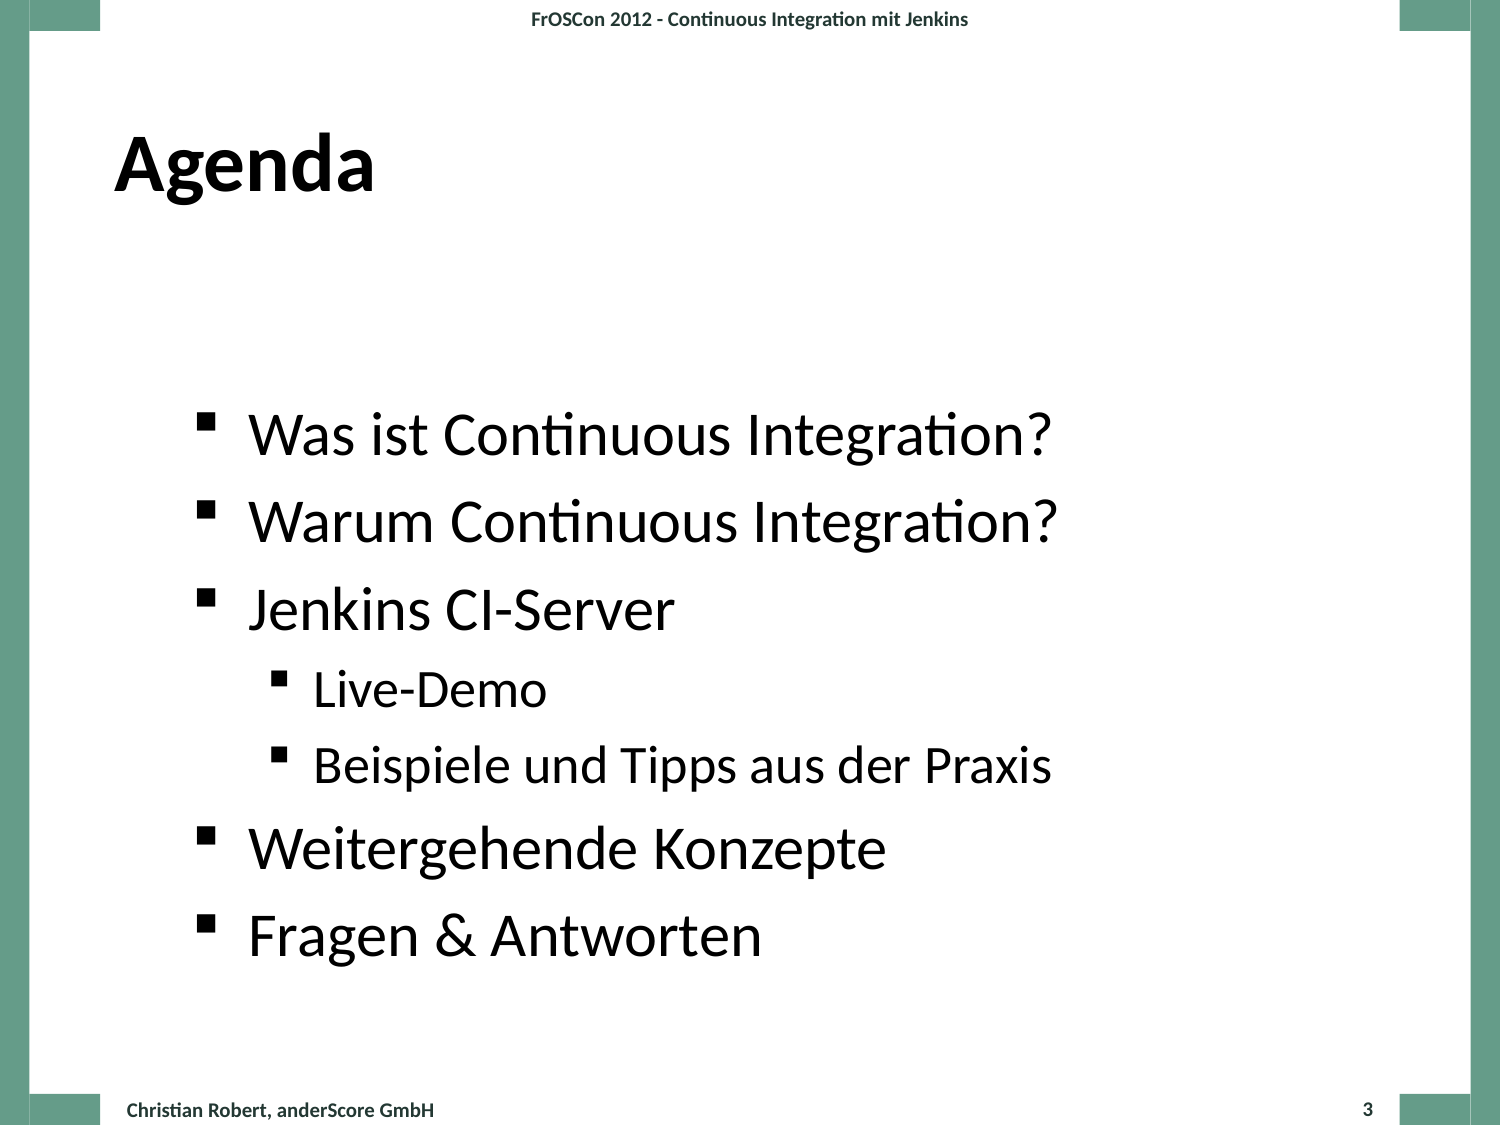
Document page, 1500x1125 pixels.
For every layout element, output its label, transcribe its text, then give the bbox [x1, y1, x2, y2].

title Agenda [100, 101, 1400, 339]
slide_number 3 [1074, 1092, 1388, 1124]
list Was ist Continuous Integration? Warum Continuous Integration? Jenkins CI-Server Live-Demo Beispiele und Tipps aus der Praxis Weitergehende Konzepte Fragen & Antworten [177, 385, 1323, 1024]
slide_number Christian Robert, anderScore GmbH [112, 1092, 1069, 1125]
footer FrOSCon 2012 - Continuous Integration mit Jenkins [100, 2, 1400, 34]
